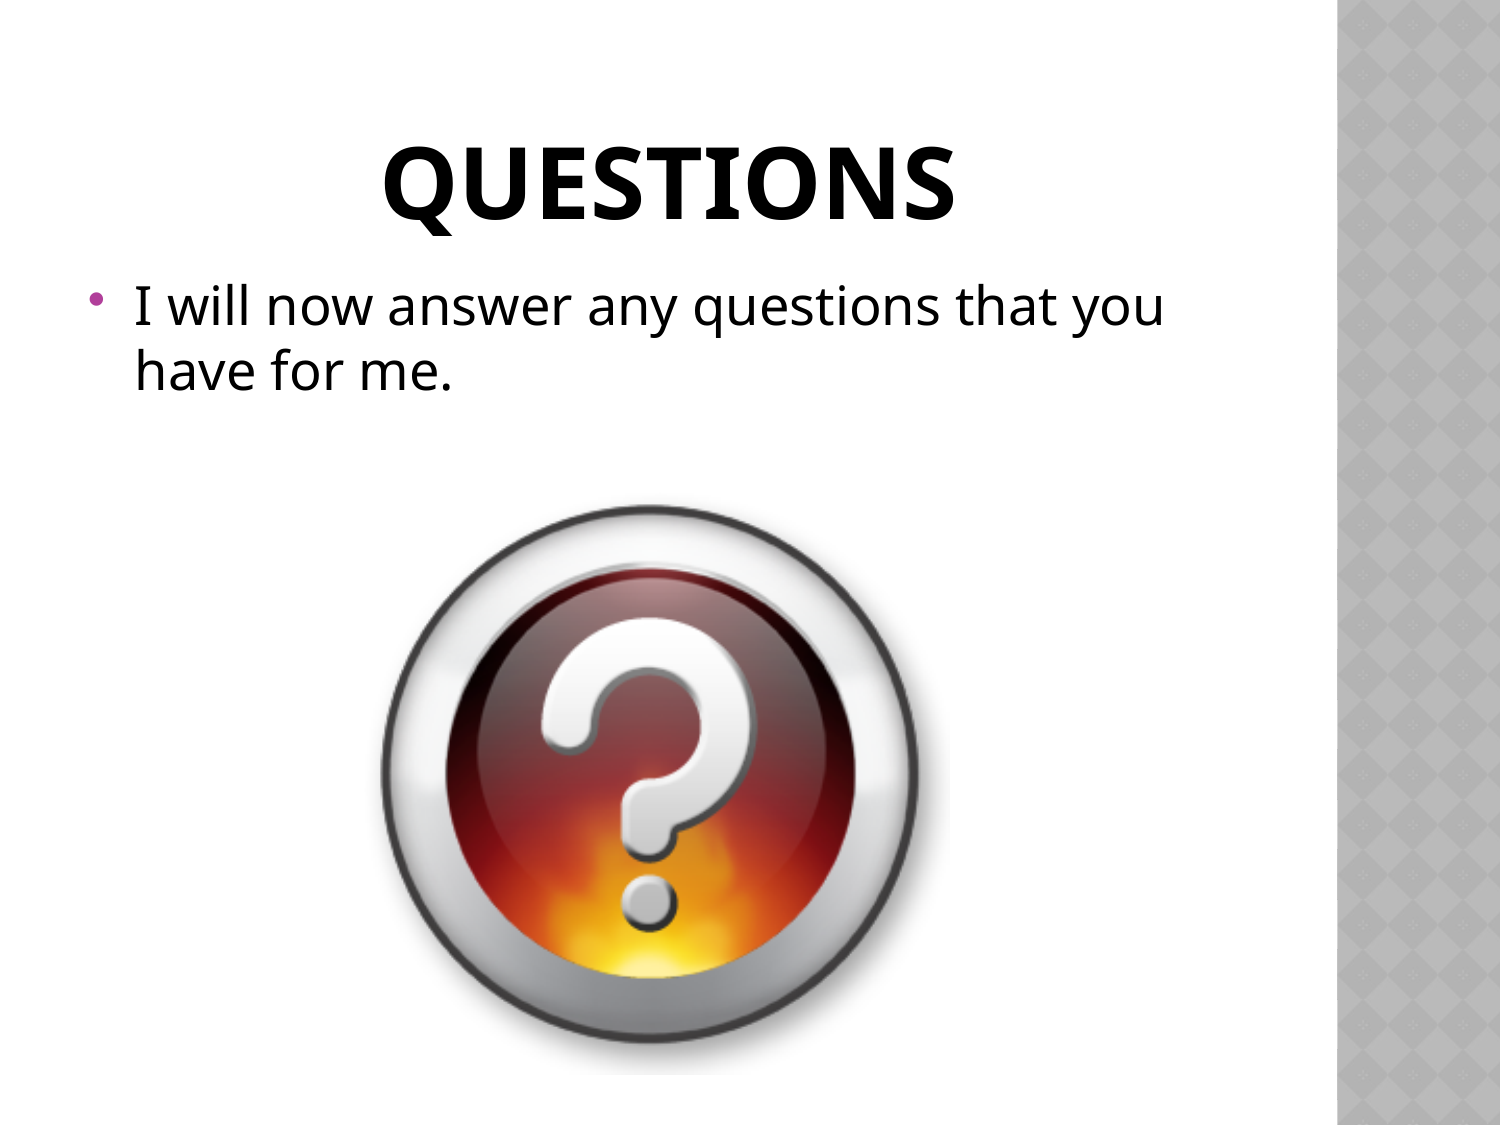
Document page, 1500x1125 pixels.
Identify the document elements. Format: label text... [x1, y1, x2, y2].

list I will now answer any questions that you have for me. [75, 264, 1263, 1059]
picture [349, 474, 951, 1076]
title Questions [75, 52, 1263, 240]
